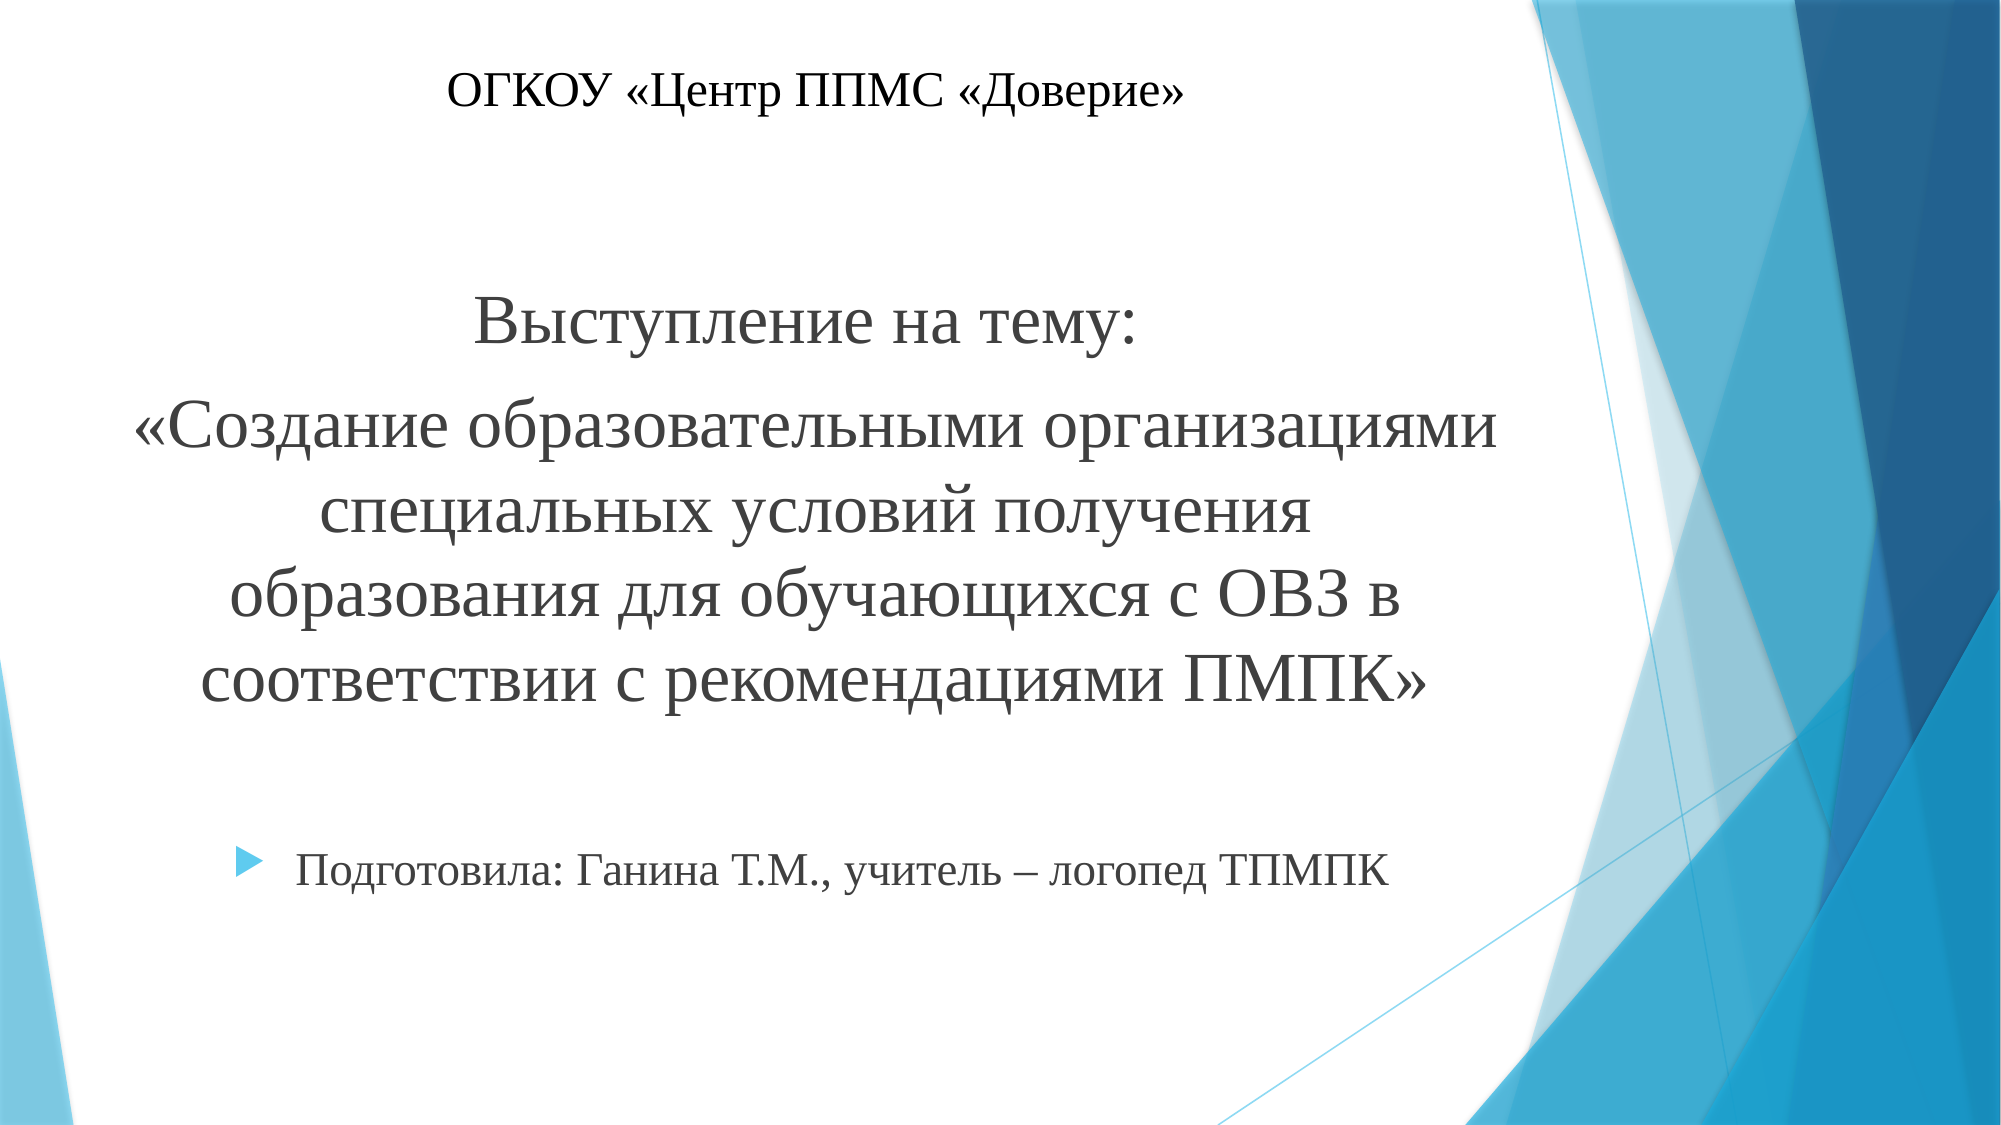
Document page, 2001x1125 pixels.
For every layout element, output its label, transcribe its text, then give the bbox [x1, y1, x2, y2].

title ОГКОУ «Центр ППМС «Доверие» [111, 48, 1522, 265]
list Выступление на тему: «Создание образовательными организациями специальных условий получения образования для обучающихся с ОВЗ в соответствии с рекомендациями ПМПК» Подготовила: Ганина Т.М., учитель – логопед ТПМПК [111, 265, 1522, 991]
